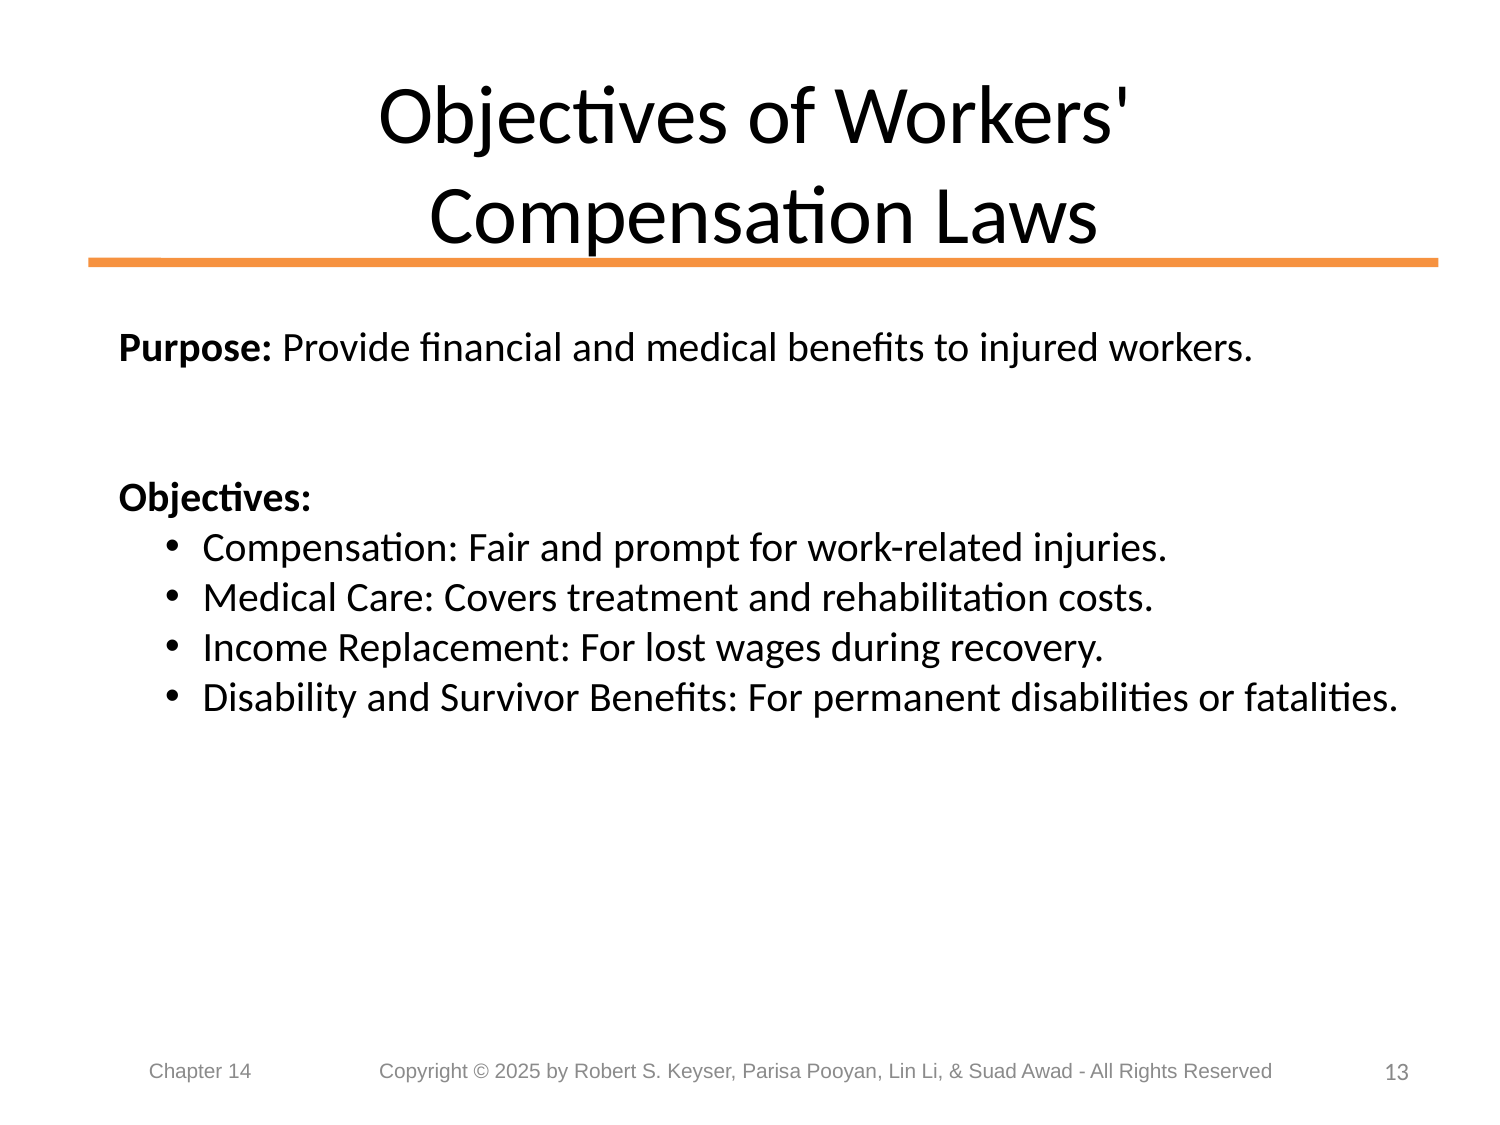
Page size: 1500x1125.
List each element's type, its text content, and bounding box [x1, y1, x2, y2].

title Objectives of Workers' Compensation Laws [88, 58, 1439, 261]
text_box 13 [1377, 1054, 1419, 1086]
text_box Chapter 14 Copyright © 2025 by Robert S. Keyser, Parisa Pooyan, Lin Li, & Suad Awad - All Rights Reserved [87, 1057, 1334, 1083]
text_box Purpose: Provide financial and medical benefits to injured workers. Objectives: Compensation: Fair and prompt for work-related injuries. Medical Care: Covers treatment and rehabilitation costs. Income Replacement: For lost wages during recovery. Disability and Survivor Benefits: For permanent disabilities or fatalities. [83, 312, 1439, 728]
